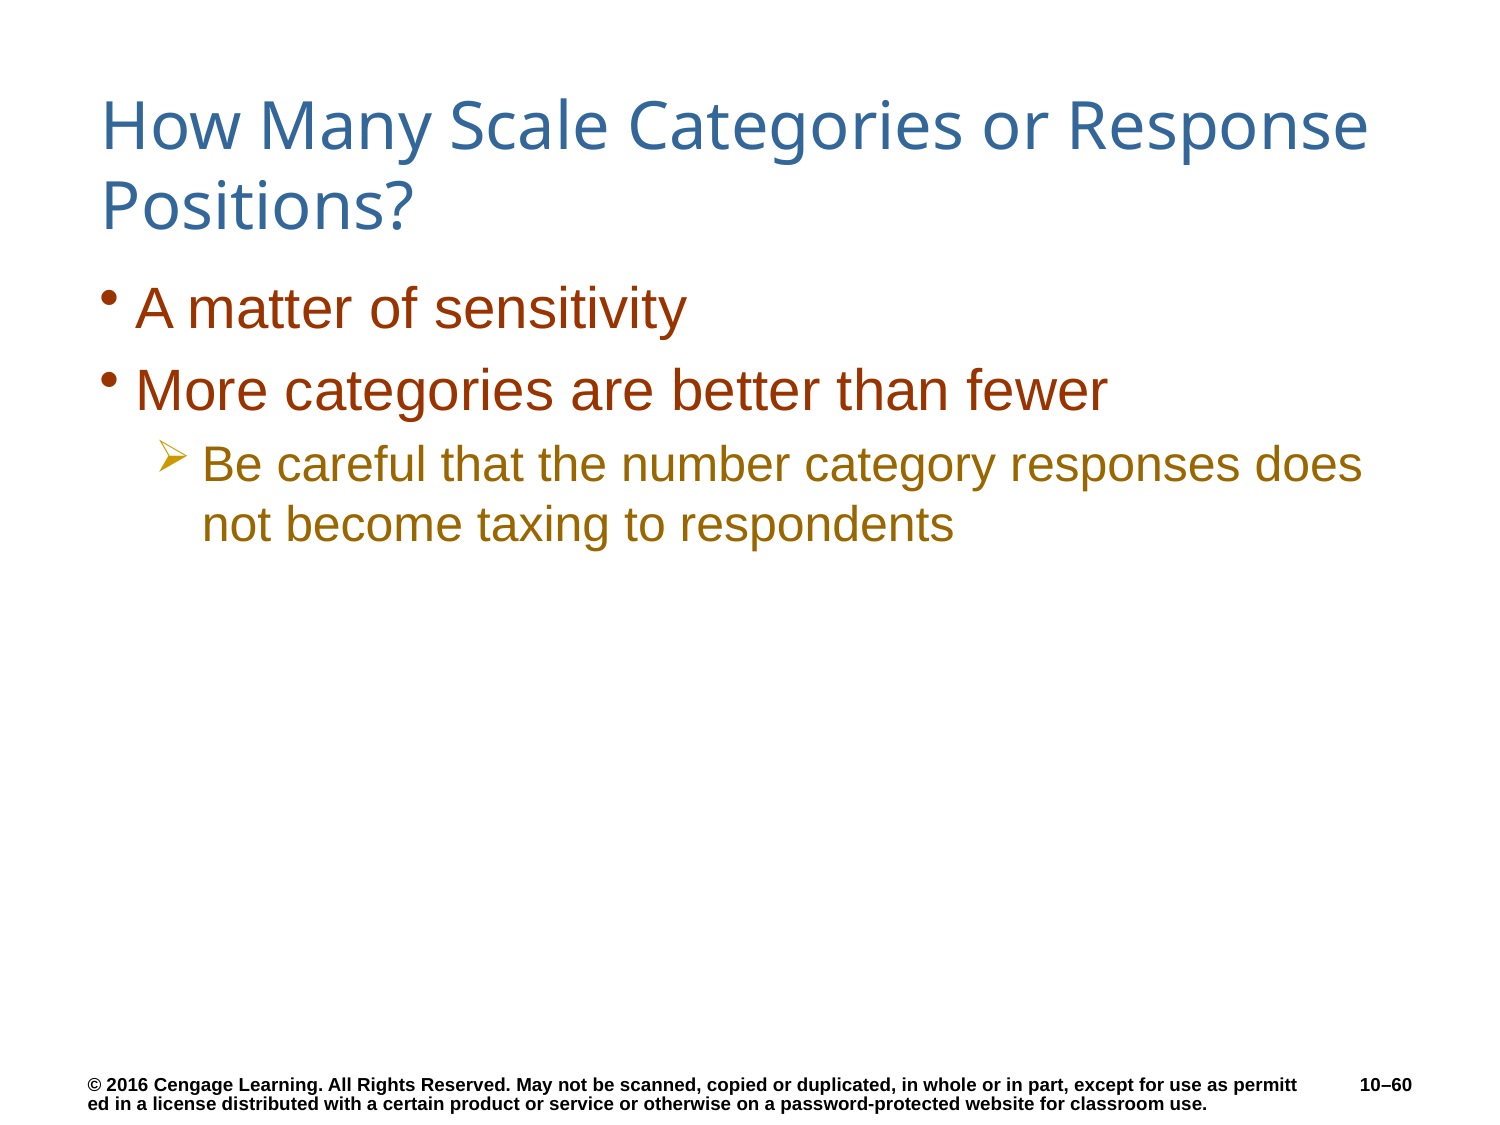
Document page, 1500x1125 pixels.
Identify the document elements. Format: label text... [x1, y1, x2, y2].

slide_number 10–60 [1050, 1042, 1413, 1103]
list A matter of sensitivity More categories are better than fewer Be careful that the number category responses does not become taxing to respondents [84, 262, 1414, 1013]
footer © 2016 Cengage Learning. All Rights Reserved. May not be scanned, copied or duplicated, in whole or in part, except for use as permitted in a license distributed with a certain product or service or otherwise on a password-protected website for classroom use. [87, 1057, 1050, 1103]
title How Many Scale Categories or Response Positions? [85, 75, 1411, 171]
